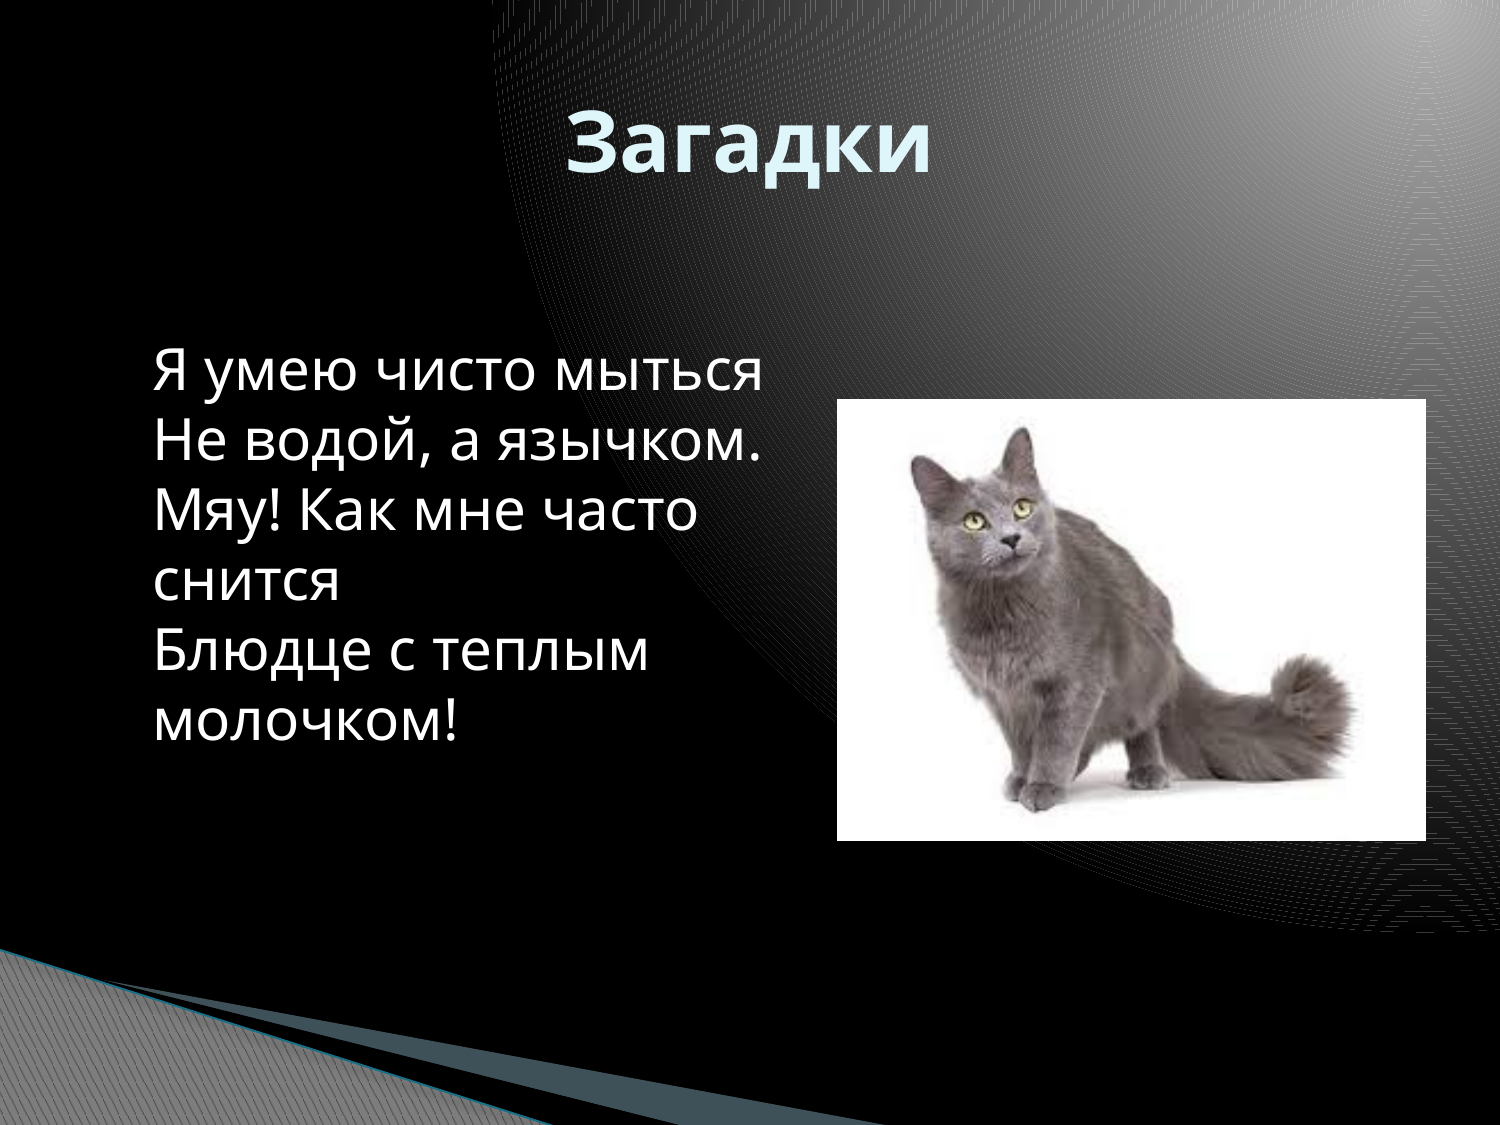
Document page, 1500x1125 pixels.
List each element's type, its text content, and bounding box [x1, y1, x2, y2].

picture [837, 399, 1426, 841]
title Загадки [75, 45, 1425, 233]
text_box Я умею чисто мыться Не водой, а язычком. Мяу! Как мне часто снится Блюдце с теплым молочком! [137, 324, 888, 760]
picture [0, 952, 543, 1125]
